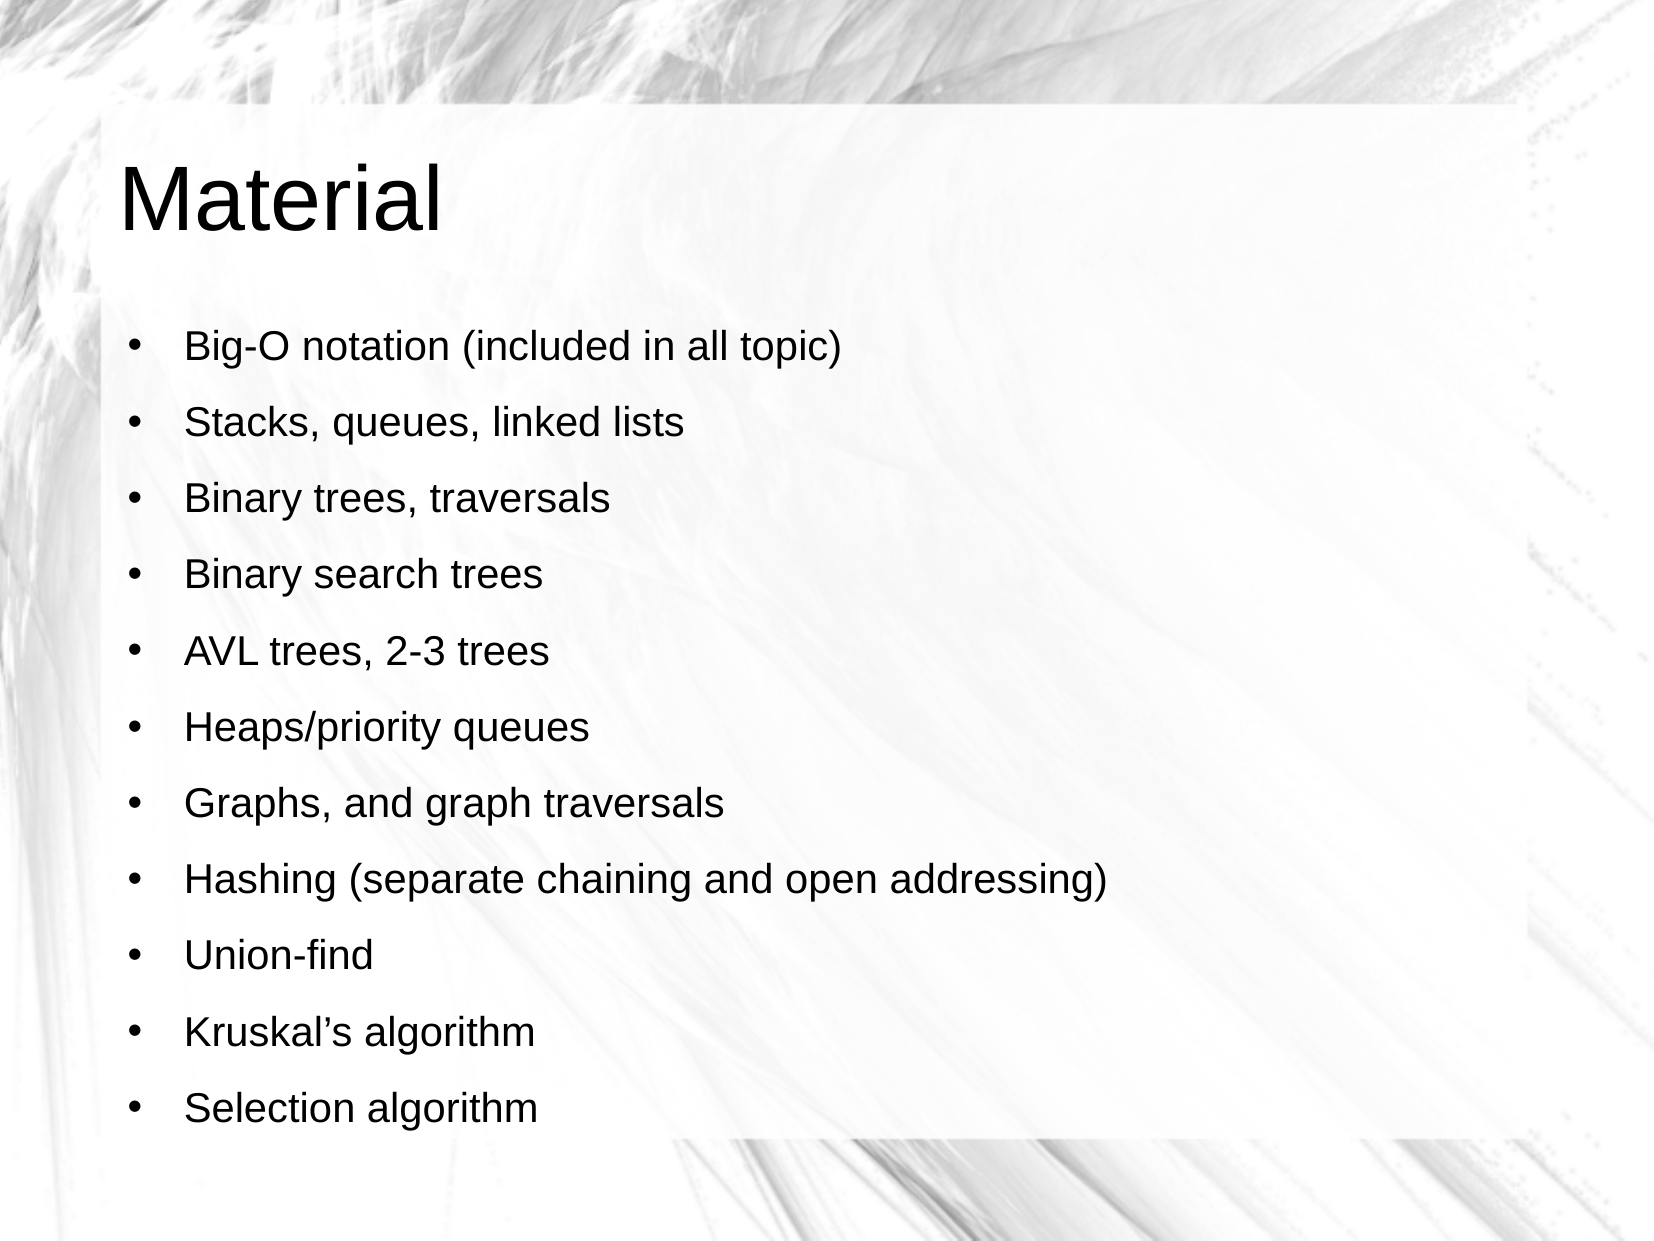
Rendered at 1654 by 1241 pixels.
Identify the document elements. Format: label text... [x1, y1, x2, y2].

list Big-O notation (included in all topic) Stacks, queues, linked lists Binary trees, traversals Binary search trees AVL trees, 2-3 trees Heaps/priority queues Graphs, and graph traversals Hashing (separate chaining and open addressing) Union-find Kruskal’s algorithm Selection algorithm [118, 319, 1571, 1109]
picture [0, 0, 1654, 1241]
title Material [118, 93, 1506, 299]
